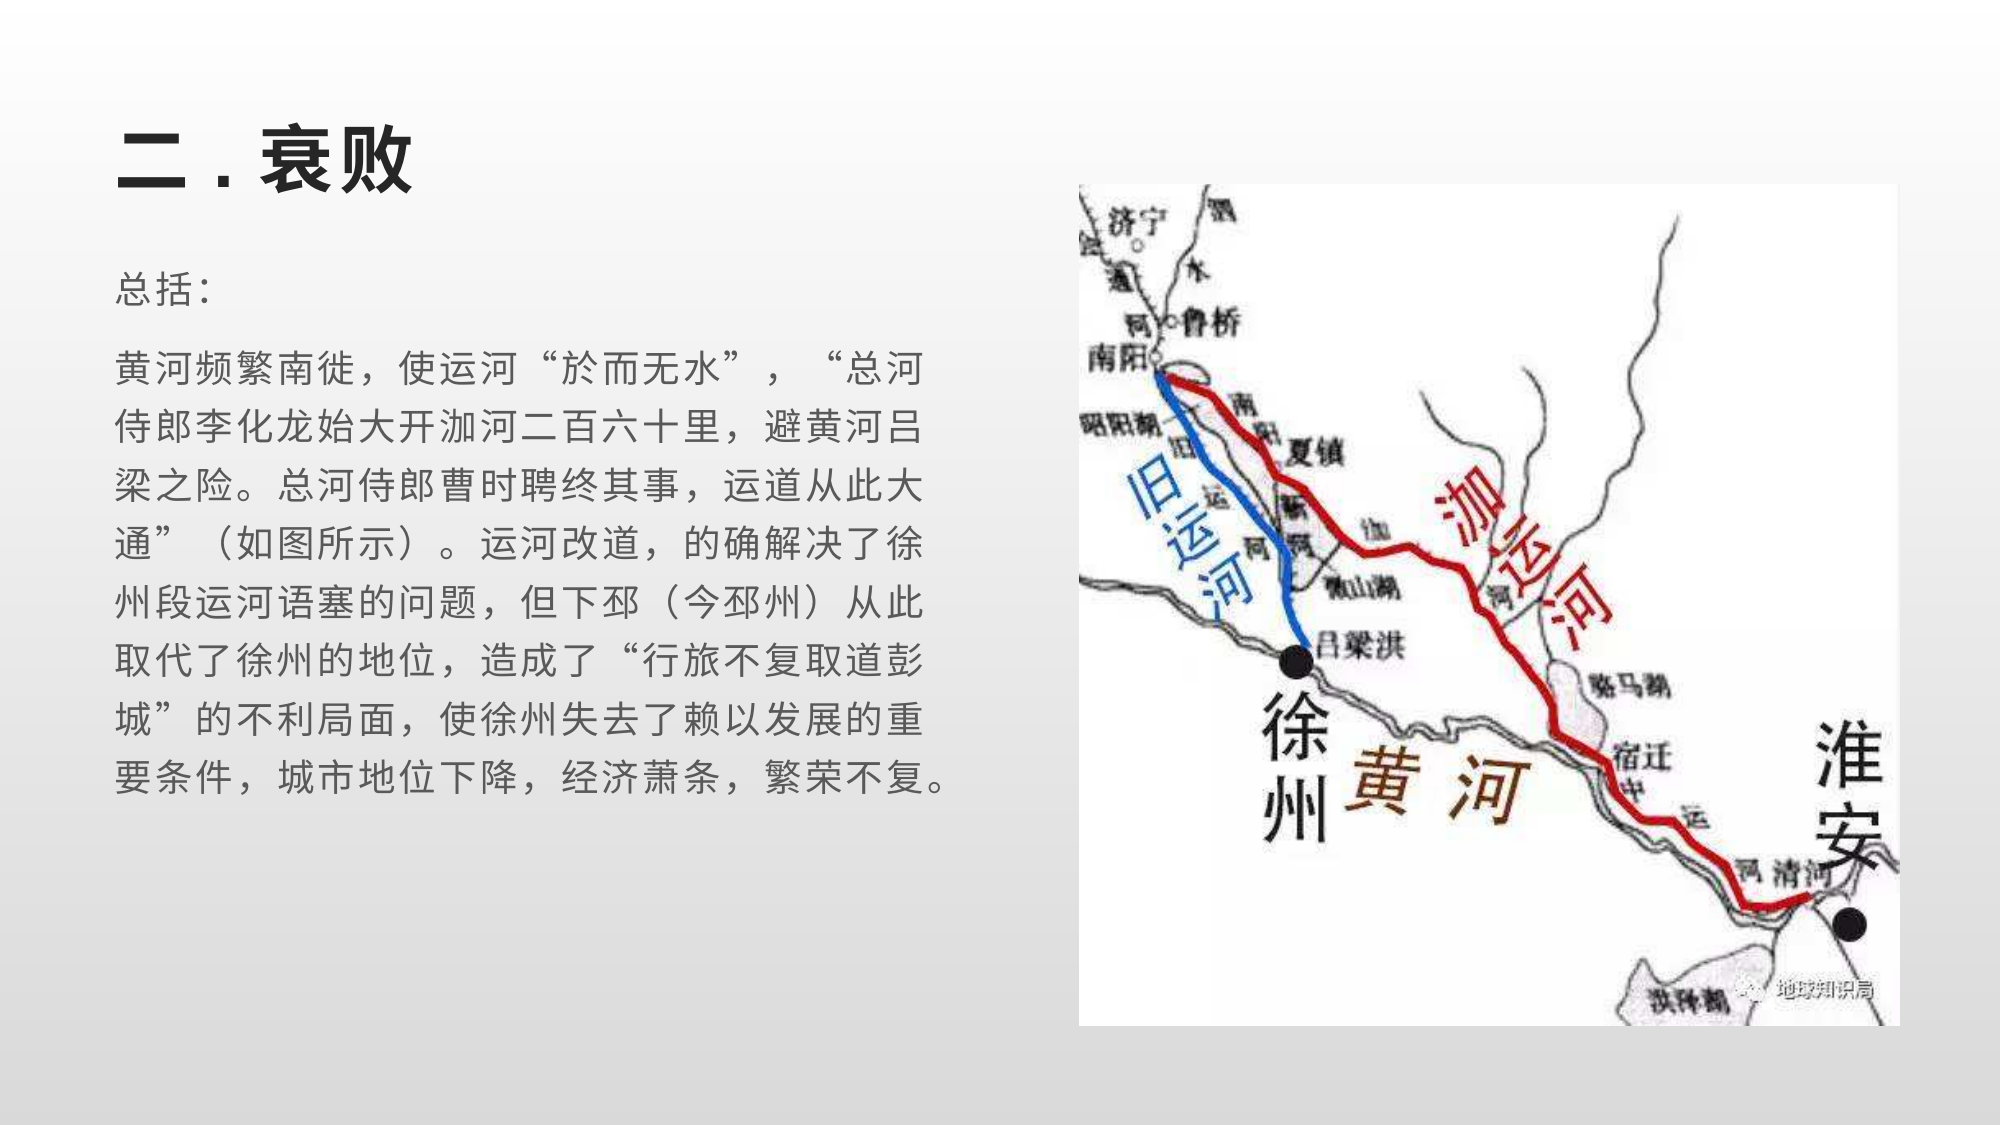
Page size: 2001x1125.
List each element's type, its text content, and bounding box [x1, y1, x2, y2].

title 二.衰败 [99, 99, 1900, 216]
picture [1079, 184, 1900, 1026]
list 总括： 黄河频繁南徙，使运河“於而无水”，“总河侍郎李化龙始大开泇河二百六十里，避黄河吕梁之险。总河侍郎曹时聘终其事，运道从此大通”（如图所示）。运河改道，的确解决了徐州段运河语塞的问题，但下邳（今邳州）从此取代了徐州的地位，造成了“行旅不复取道彭城”的不利局面，使徐州失去了赖以发展的重要条件，城市地位下降，经济萧条，繁荣不复。 [99, 244, 979, 1026]
